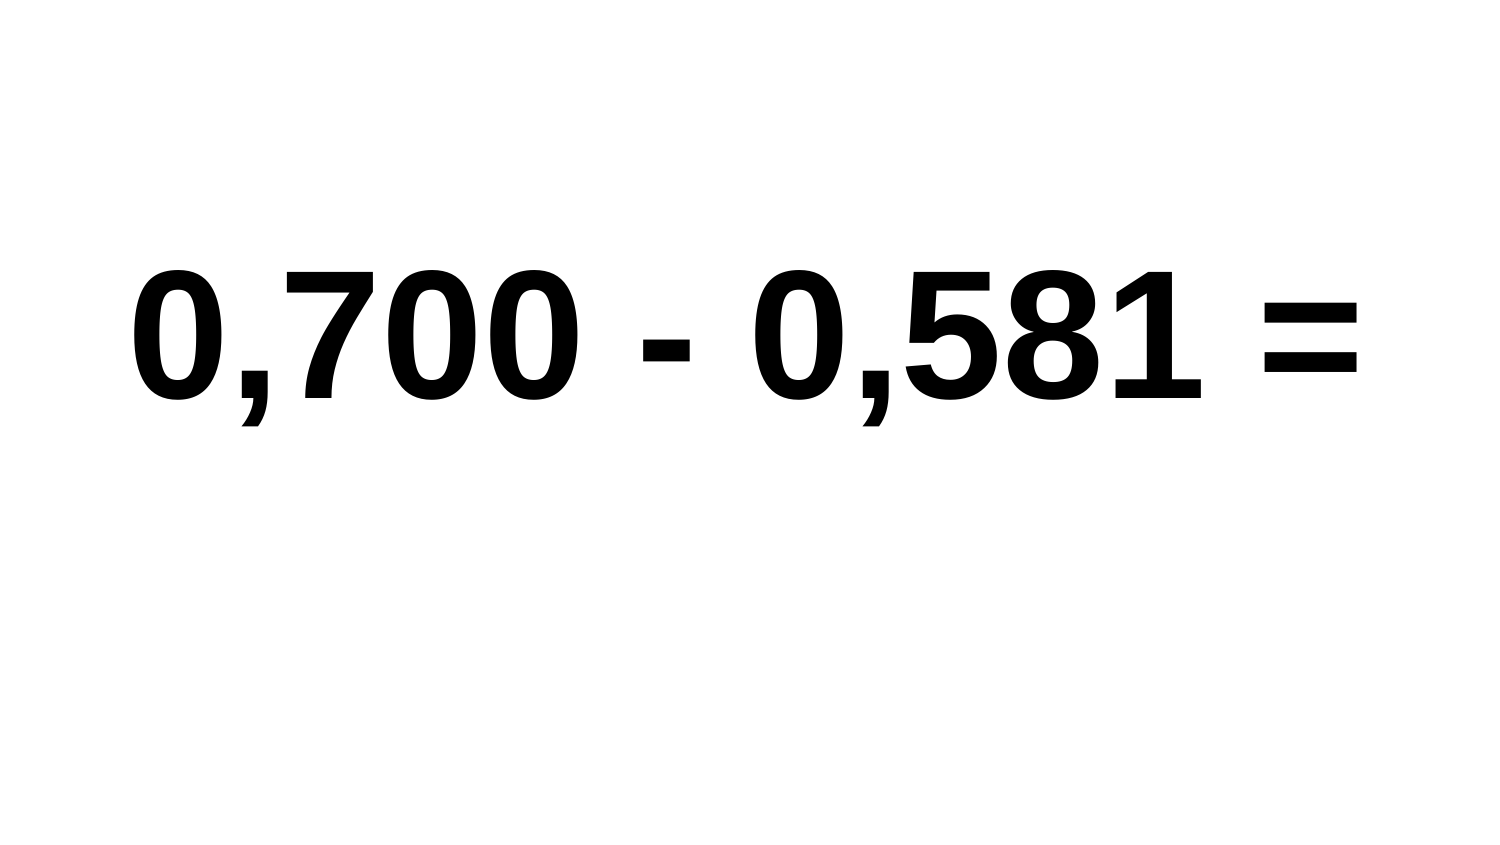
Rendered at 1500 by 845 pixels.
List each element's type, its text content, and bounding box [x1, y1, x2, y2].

text_box 0,700 - 0,581 = [112, 259, 1388, 450]
